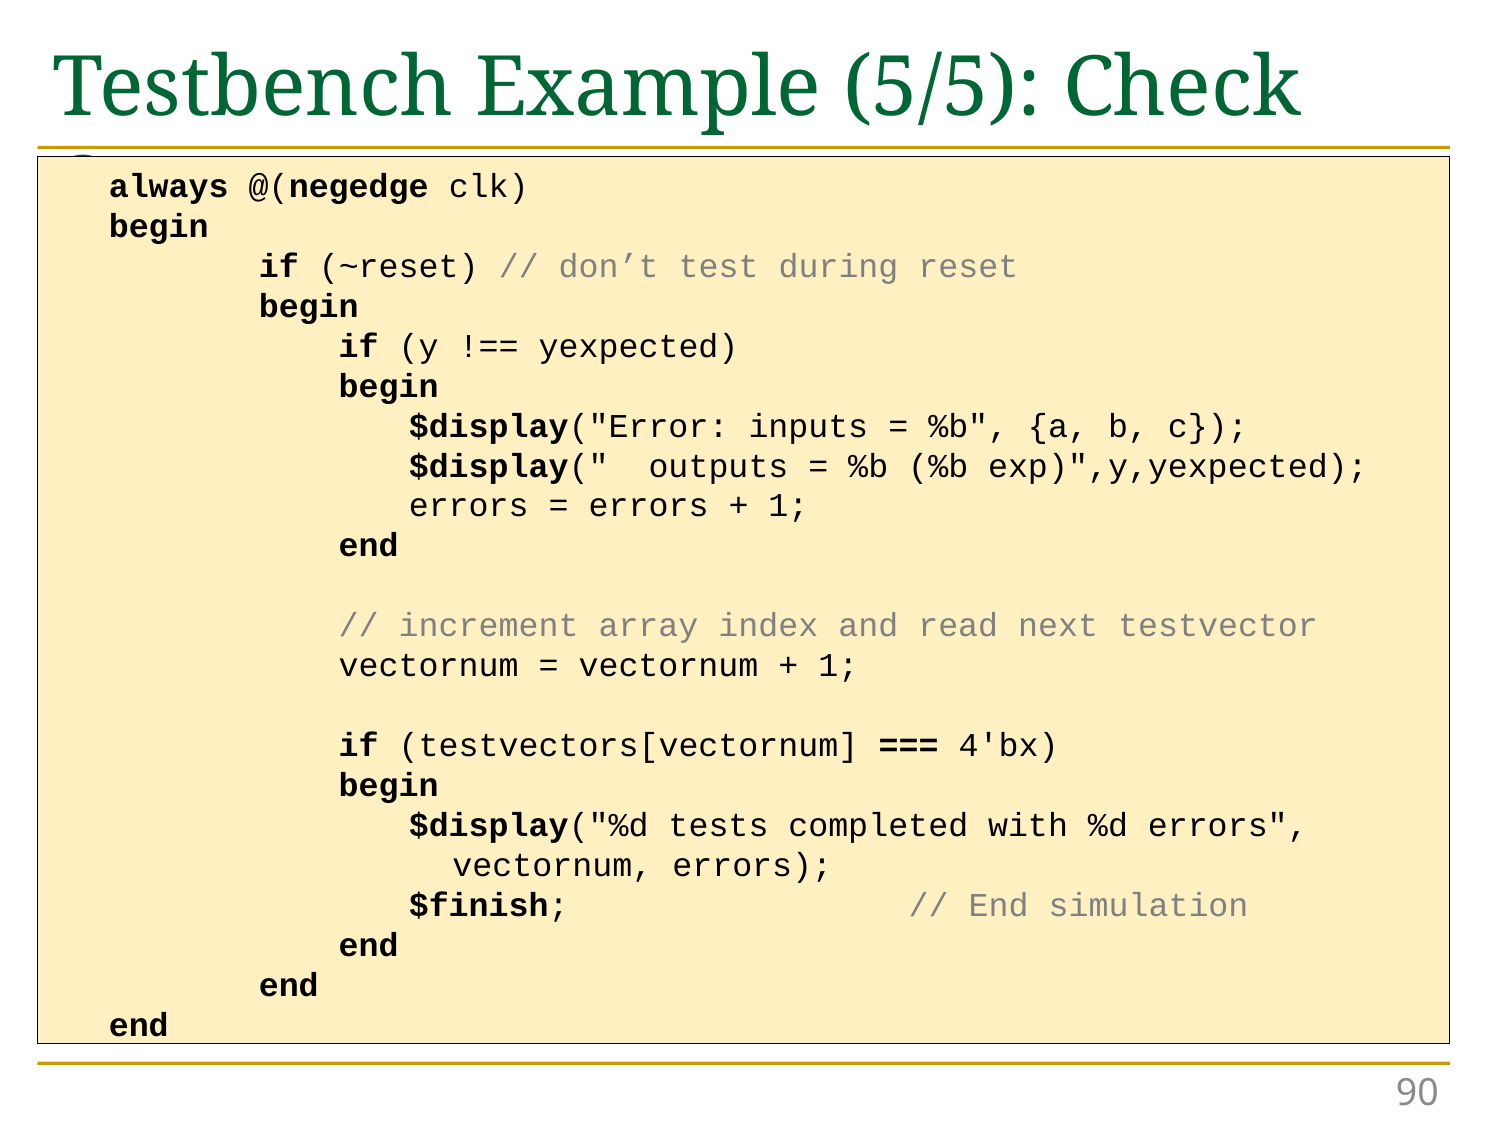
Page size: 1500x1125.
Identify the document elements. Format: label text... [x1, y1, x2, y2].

text_box always @(negedge clk) begin if (~reset) // don’t test during reset begin if (y !== yexpected) begin $display("Error: inputs = %b", {a, b, c}); $display(" outputs = %b (%b exp)",y,yexpected); errors = errors + 1; end // increment array index and read next testvector vectornum = vectornum + 1; if (testvectors[vectornum] === 4'bx) begin $display("%d tests completed with %d errors", vectornum, errors); $finish; // End simulation end end end [37, 156, 1450, 1044]
title Testbench Example (5/5): Check Outputs [37, 24, 1450, 156]
slide_number 90 [1116, 1063, 1454, 1124]
